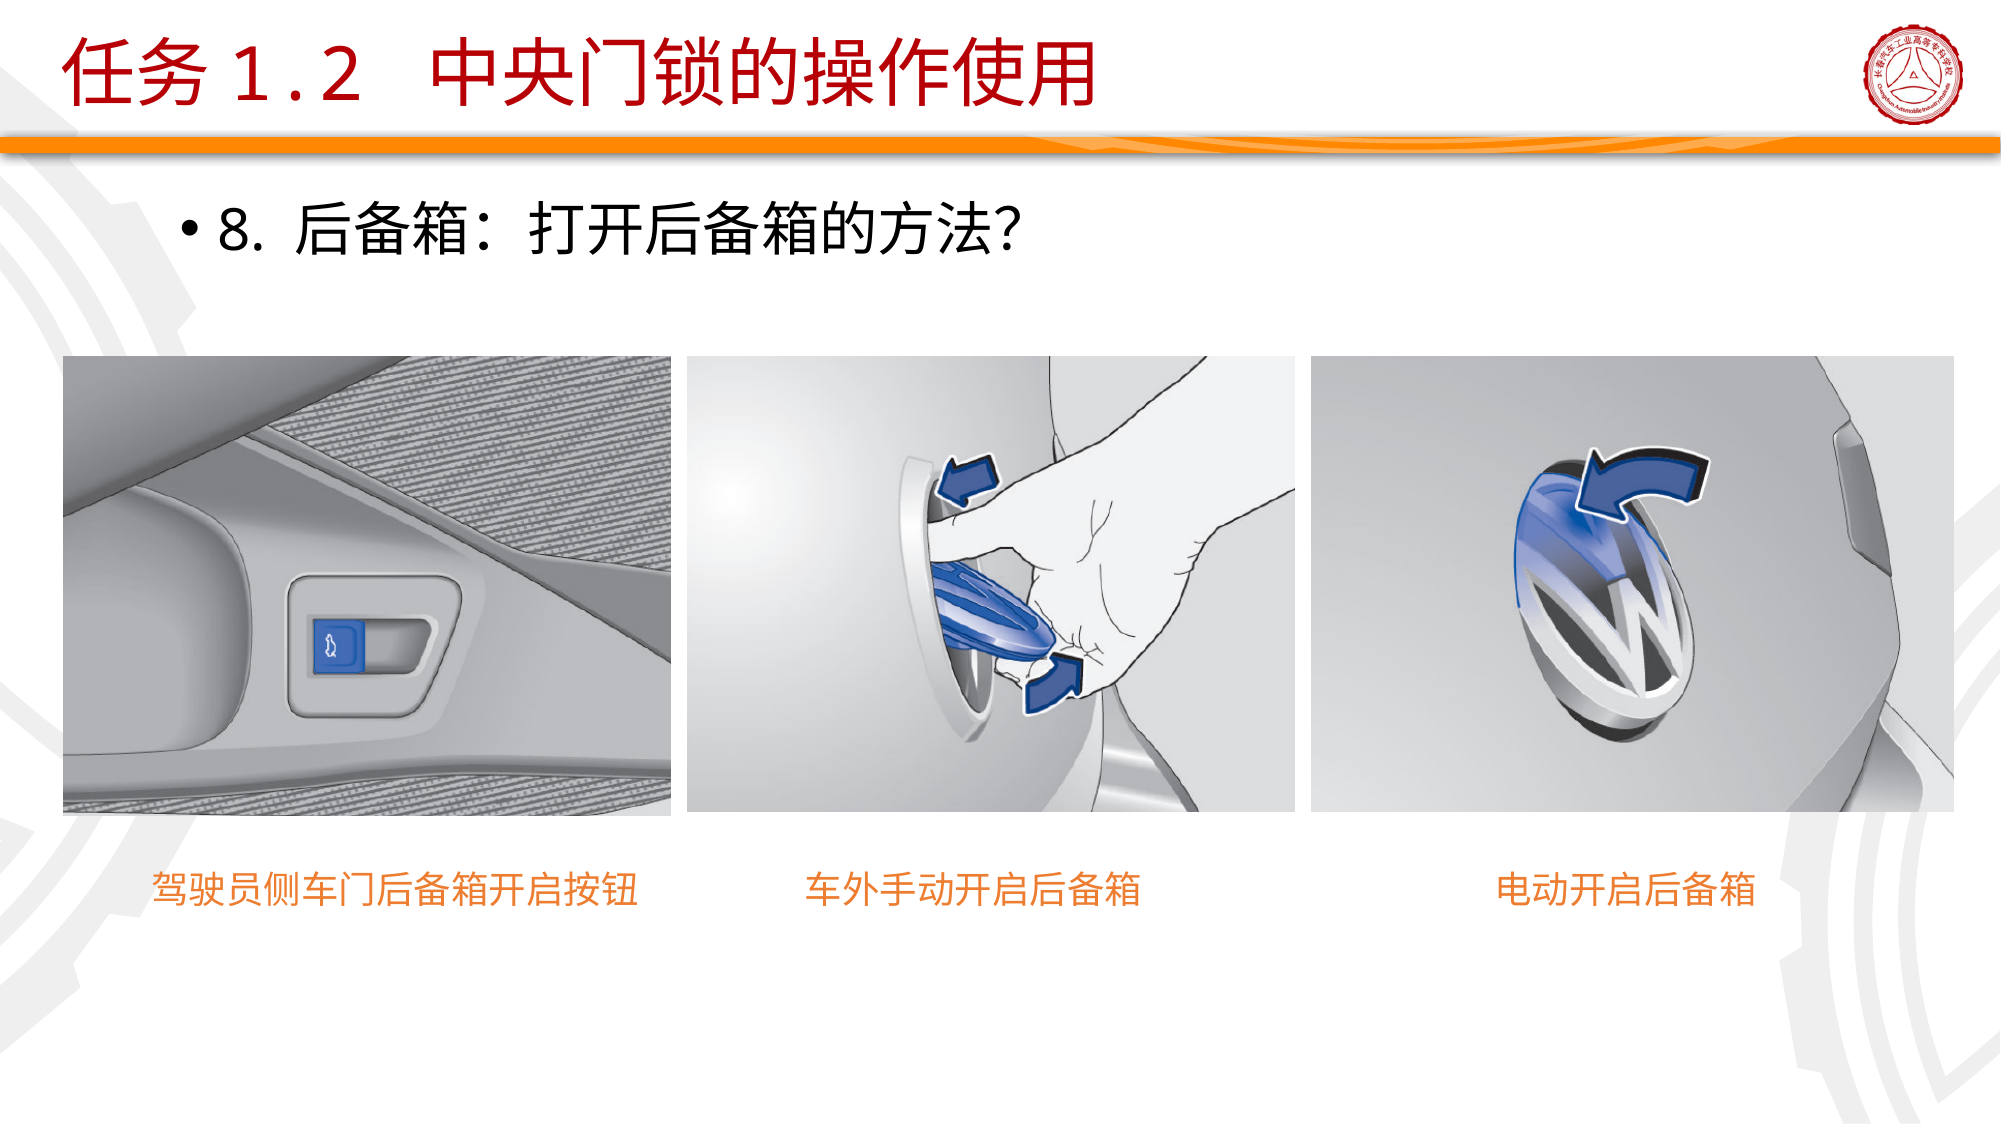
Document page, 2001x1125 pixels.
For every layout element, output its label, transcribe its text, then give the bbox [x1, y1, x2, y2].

picture [687, 356, 1295, 812]
picture [1311, 356, 1954, 812]
text_box 任务1.2 中央门锁的操作使用 [45, 28, 1554, 128]
text_box 车外手动开启后备箱 [699, 858, 1278, 919]
picture [1863, 24, 1963, 125]
list 8. 后备箱：打开后备箱的方法？ [164, 192, 1673, 317]
text_box 驾驶员侧车门后备箱开启按钮 [91, 858, 699, 919]
picture [63, 356, 671, 816]
text_box 电动开启后备箱 [1301, 858, 1950, 919]
